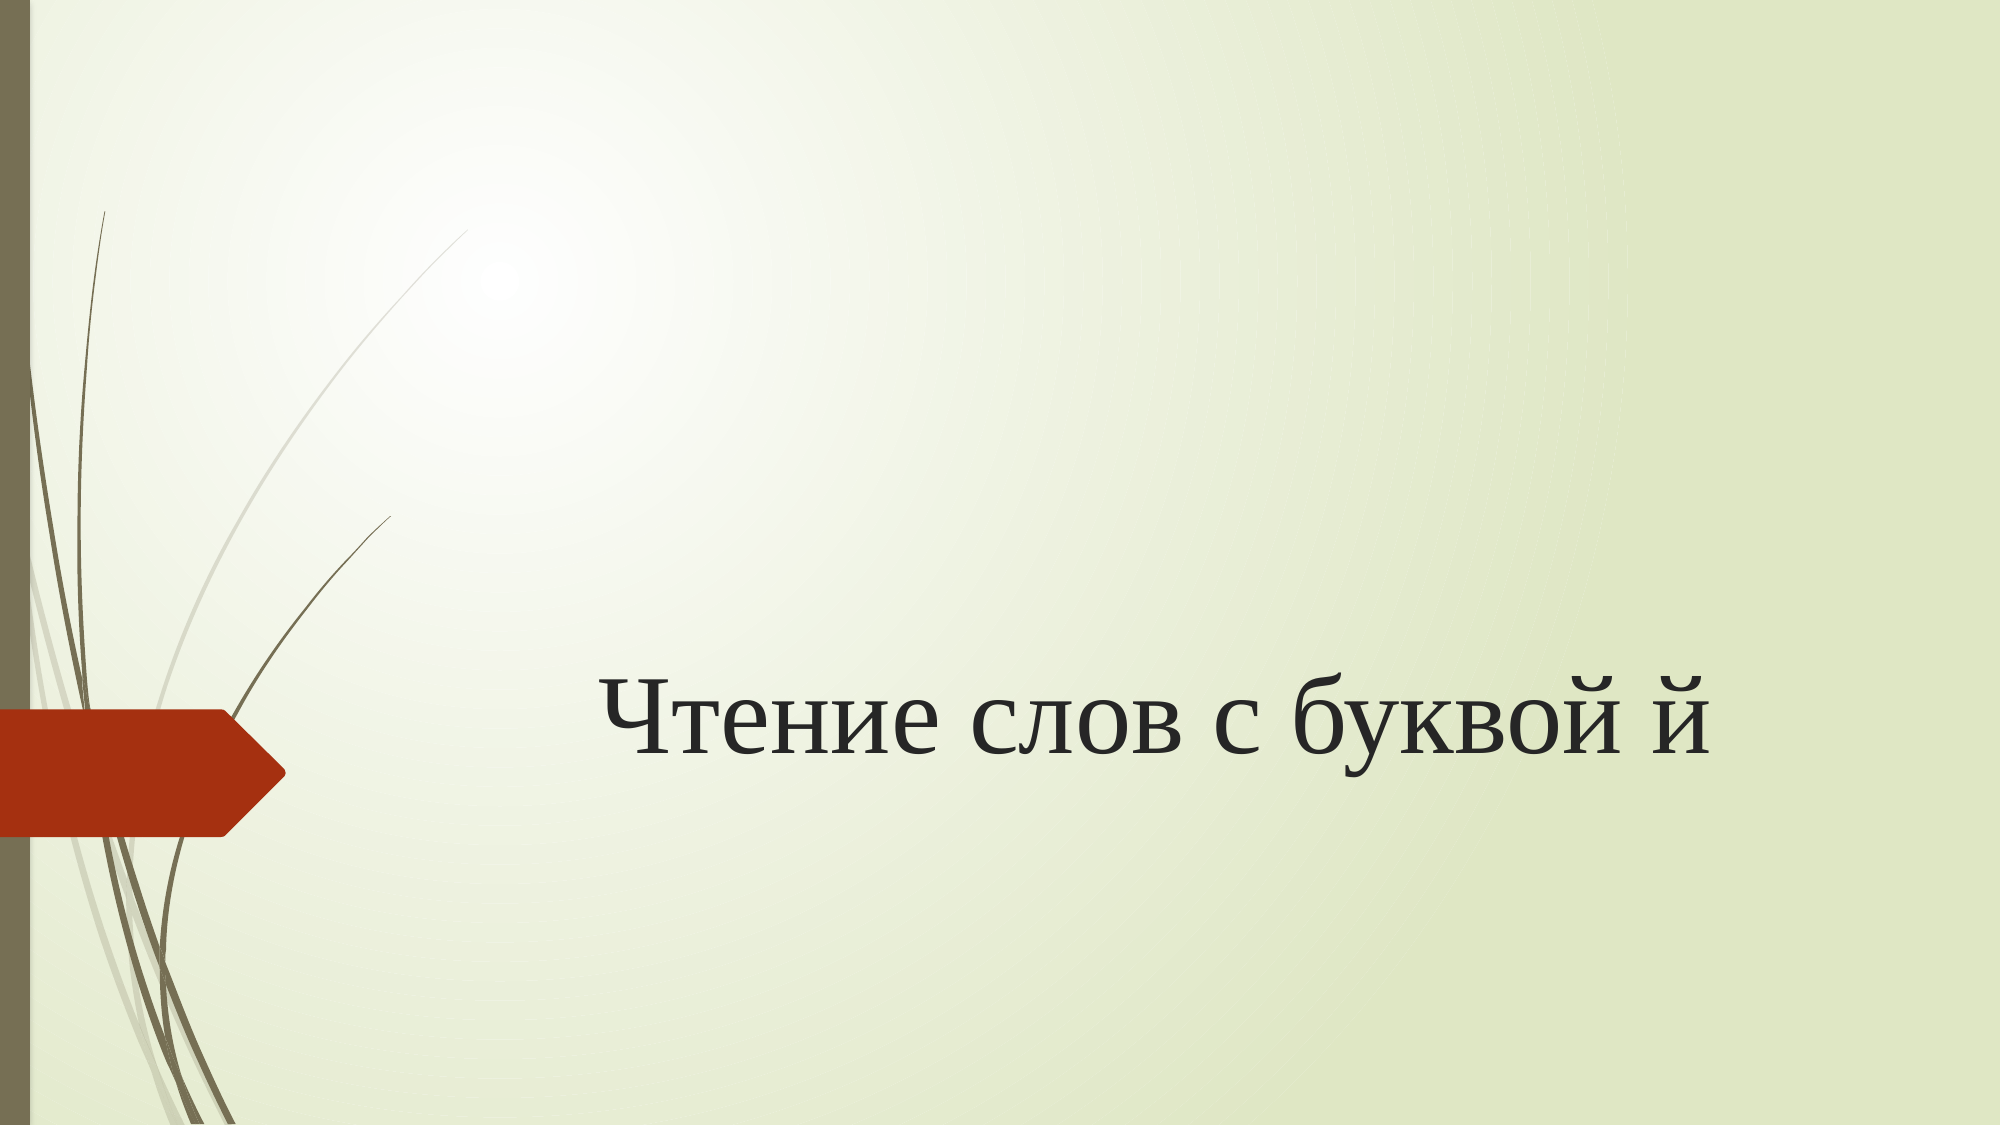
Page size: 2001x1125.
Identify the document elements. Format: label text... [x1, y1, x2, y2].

title Чтение слов с буквой й [424, 83, 1888, 784]
